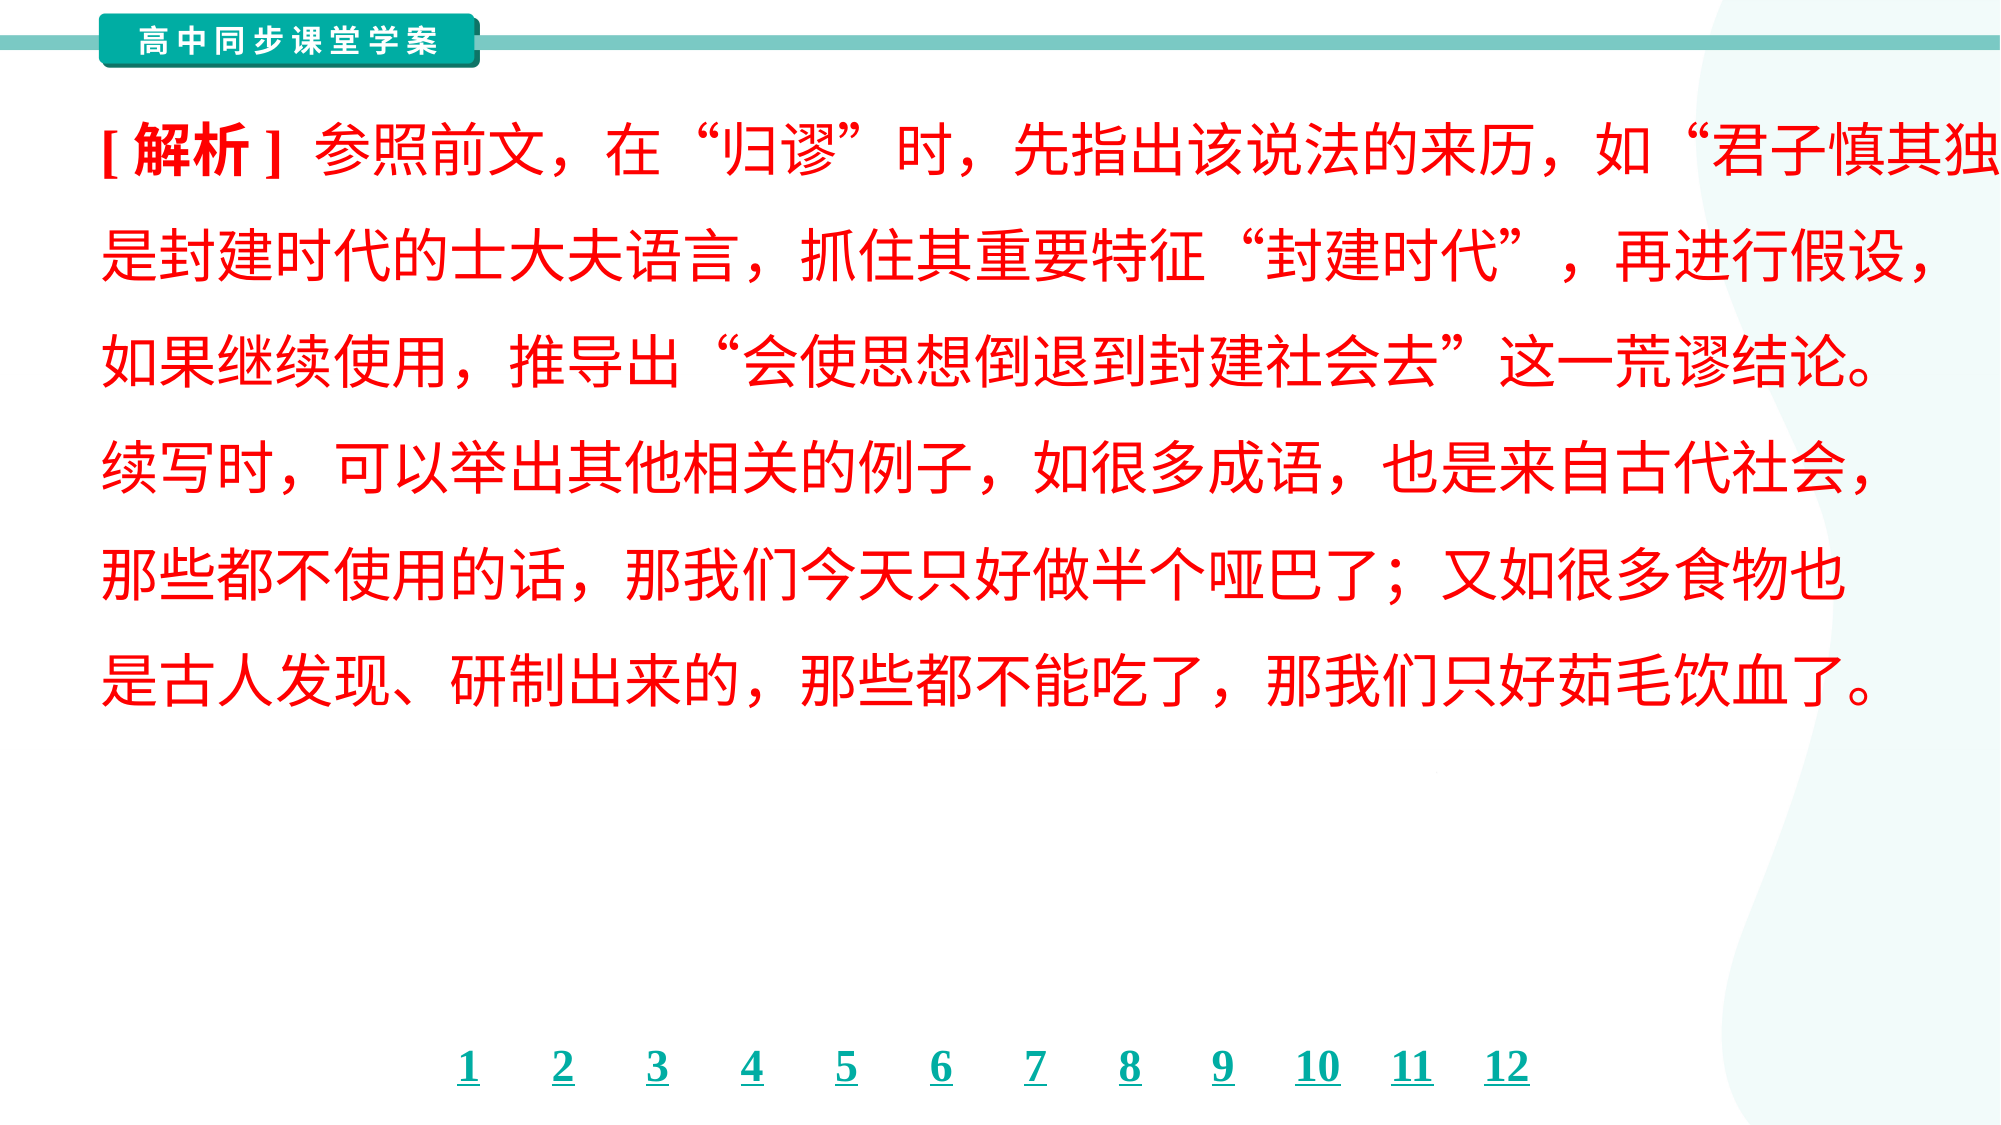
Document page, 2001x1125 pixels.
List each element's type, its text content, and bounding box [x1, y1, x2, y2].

text_box [解析] 参照前文，在“归谬”时，先指出该说法的来历，如“君子慎其独” 是封建时代的士大夫语言，抓住其重要特征“封建时代”，再进行假设， 如果继续使用，推导出“会使思想倒退到封建社会去”这一荒谬结论。 续写时，可以举出其他相关的例子，如很多成语，也是来自古代社会， 那些都不使用的话，那我们今天只好做半个哑巴了；又如很多食物也 是古人发现、研制出来的，那些都不能吃了，那我们只好茹毛饮血了。 [100, 76, 1899, 715]
picture [0, 0, 2000, 1125]
